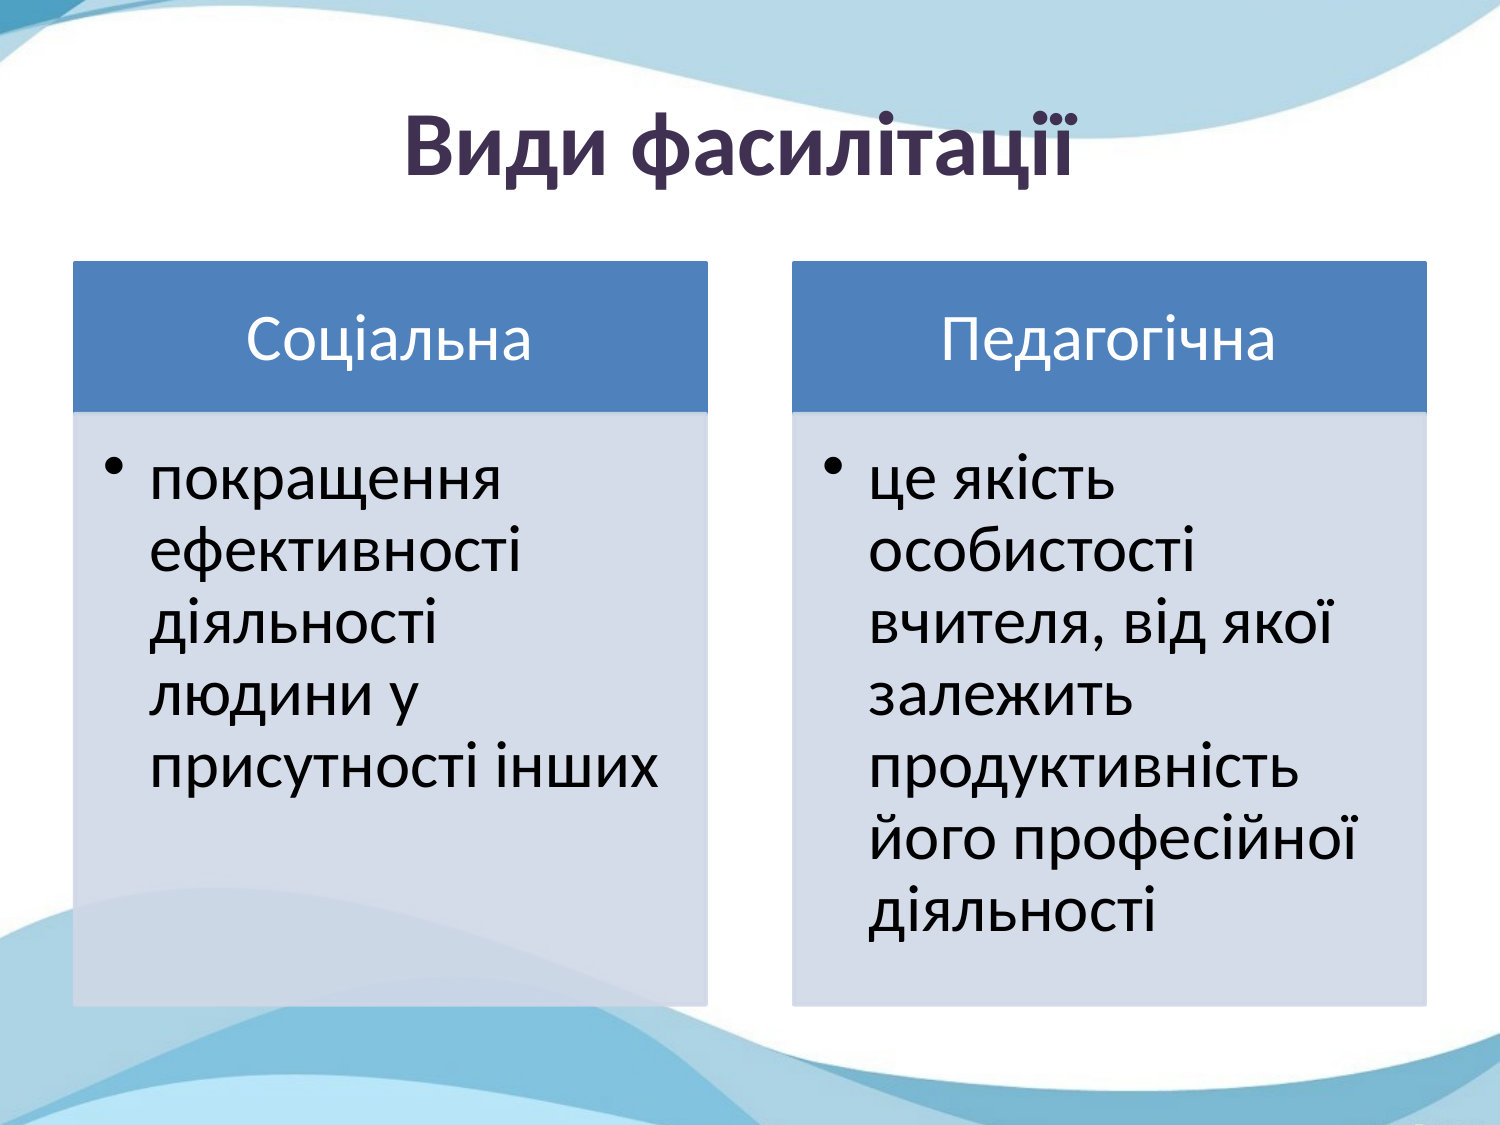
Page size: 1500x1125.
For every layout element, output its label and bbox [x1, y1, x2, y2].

picture [0, 0, 1500, 1125]
list [74, 262, 1426, 1006]
